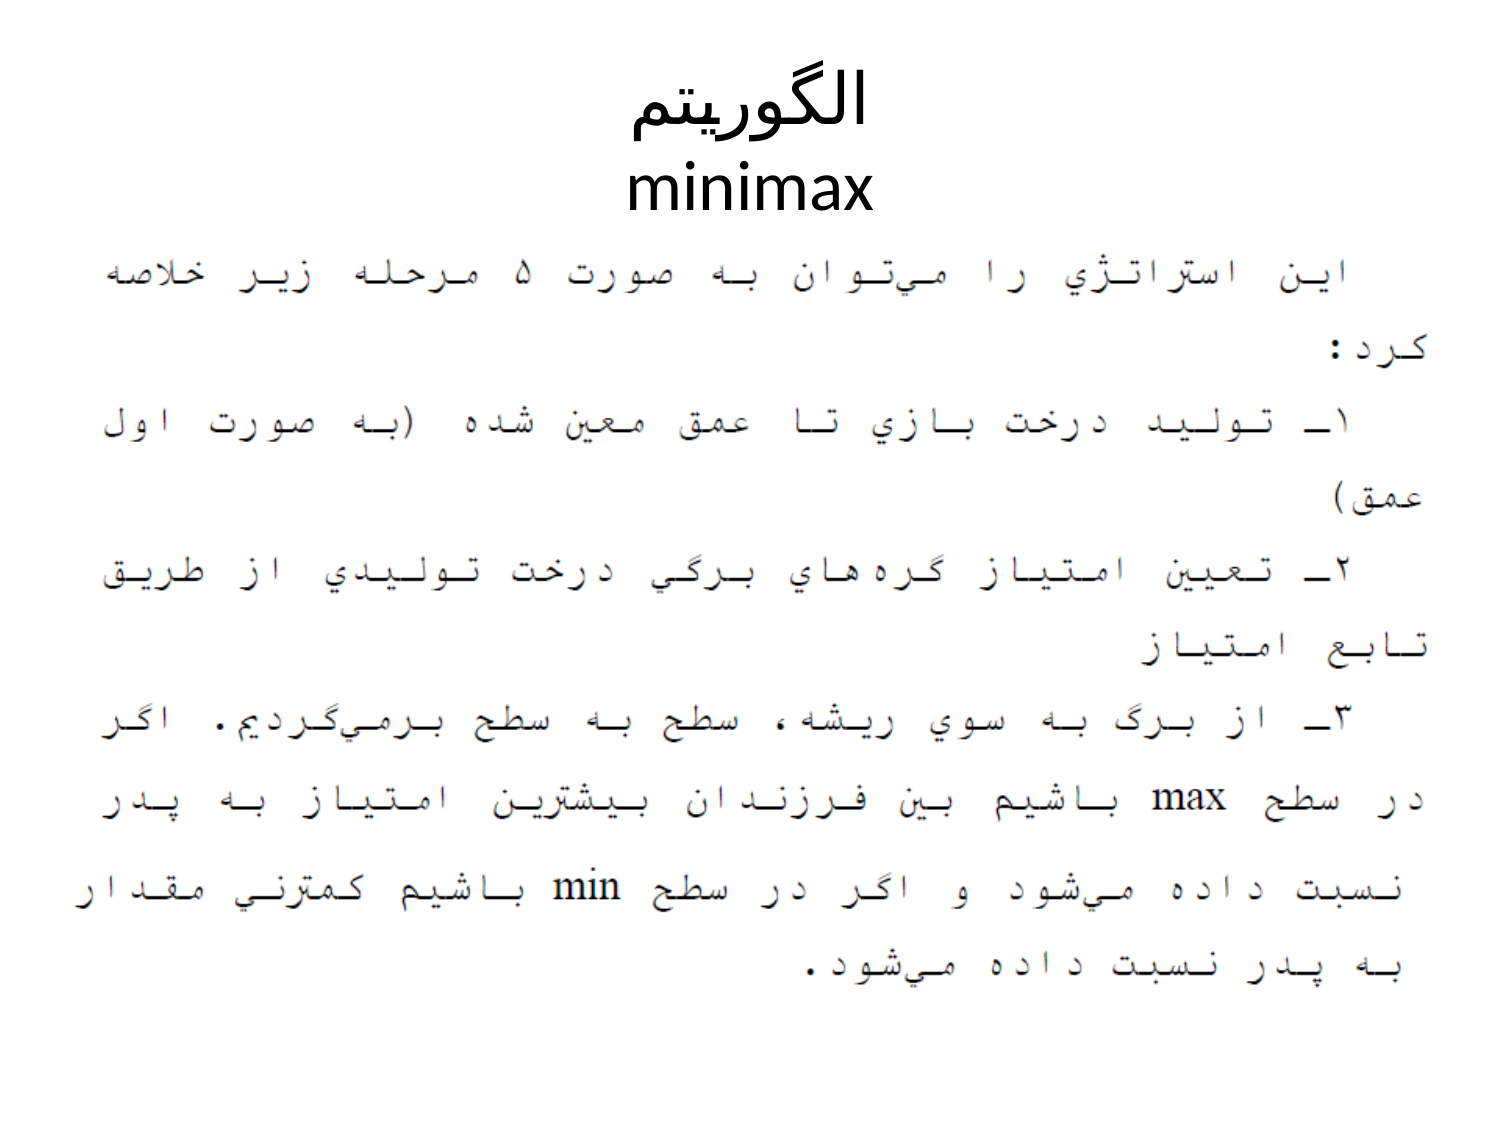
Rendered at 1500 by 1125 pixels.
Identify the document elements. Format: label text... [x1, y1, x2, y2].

picture [62, 251, 1437, 1010]
title الگوریتم minimax [75, 45, 1425, 233]
